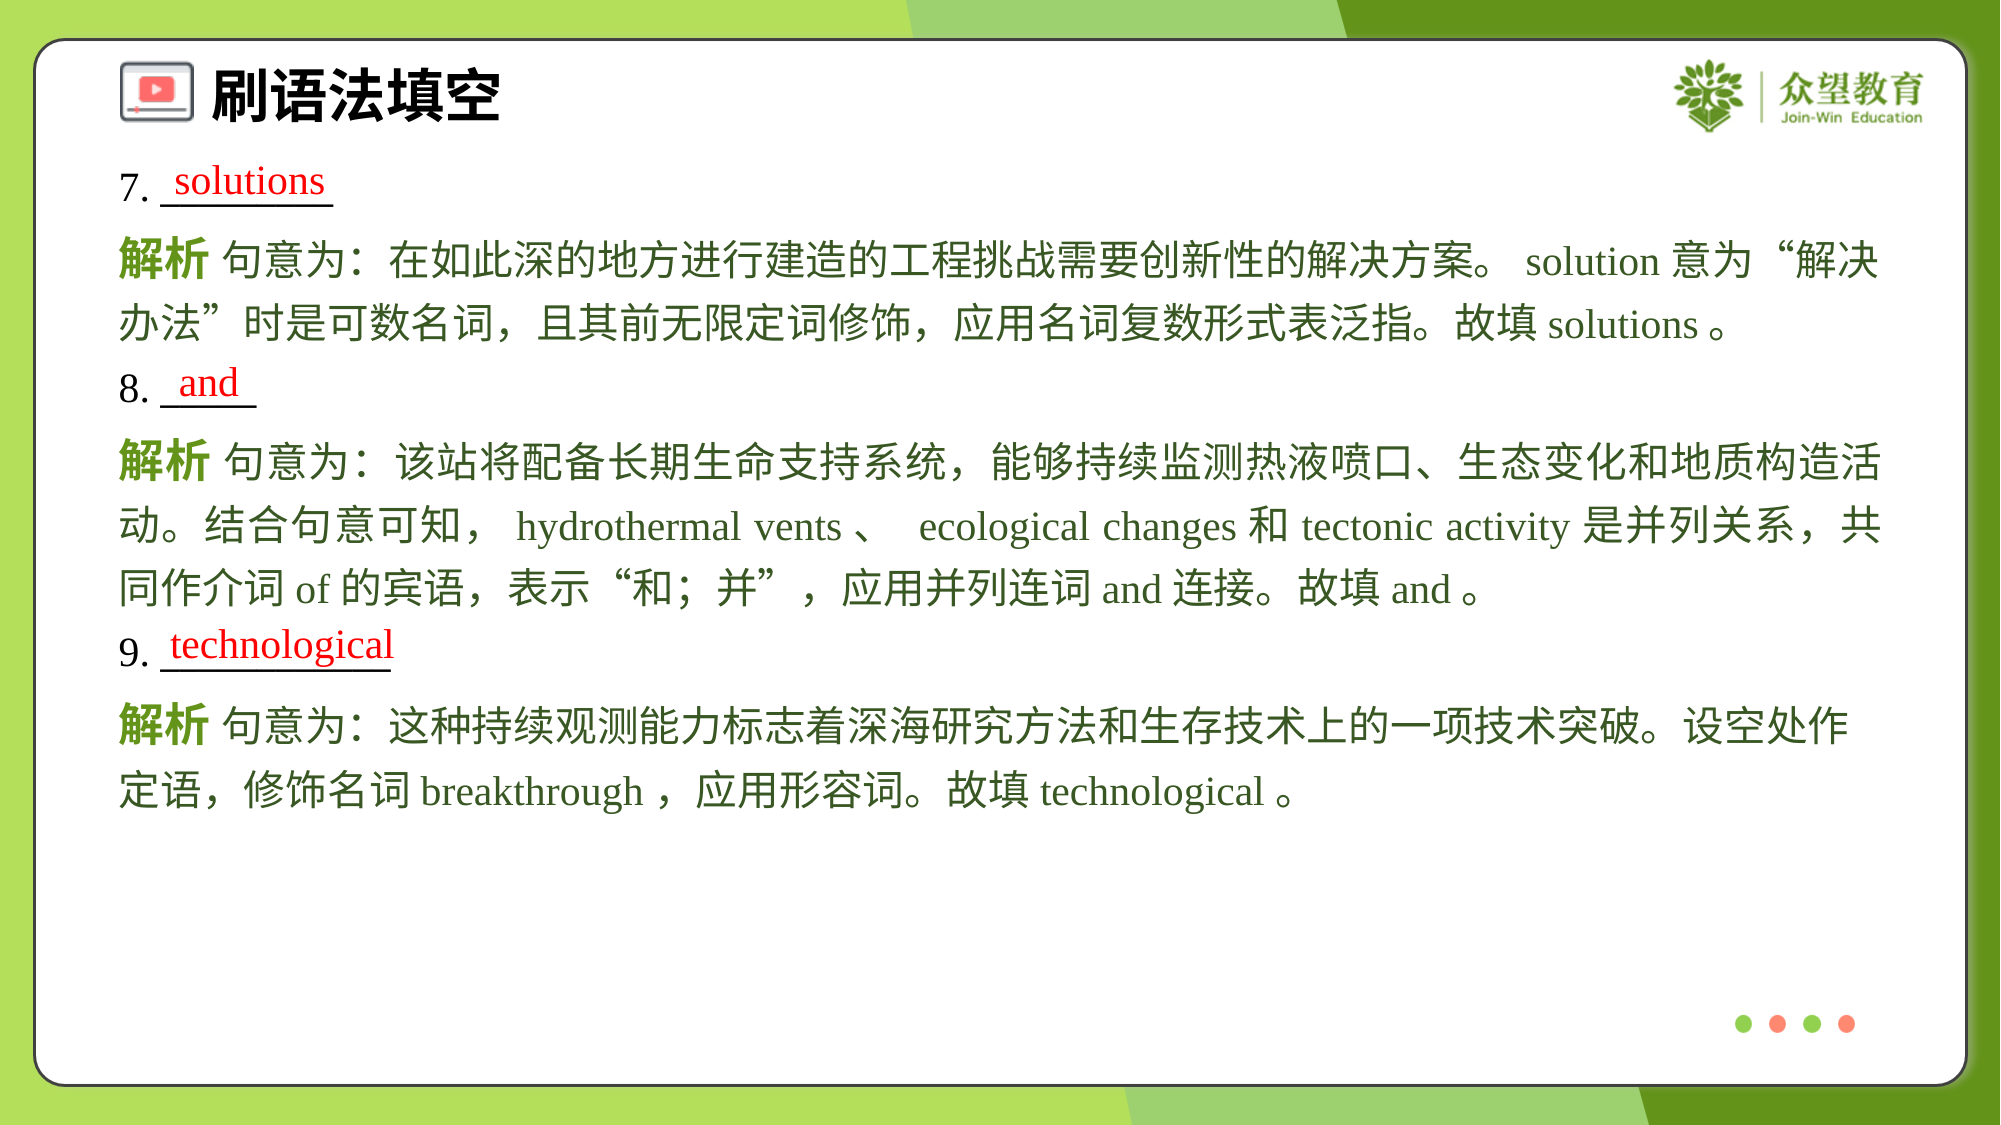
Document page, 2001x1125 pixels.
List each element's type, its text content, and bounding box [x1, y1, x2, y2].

text_box 7. _________ [118, 146, 1883, 204]
text_box solutions [170, 140, 330, 199]
text_box and [174, 342, 244, 400]
text_box 9. ____________ [118, 612, 1883, 670]
picture [0, 0, 2000, 1125]
text_box technological [165, 604, 400, 663]
text_box 解析 句意为：在如此深的地方进行建造的工程挑战需要创新性的解决方案。solution意为“解决办法”时是可数名词，且其前无限定词修饰，应用名词复数形式表泛指。故填solutions。 [118, 215, 1883, 343]
text_box 解析 句意为：这种持续观测能力标志着深海研究方法和生存技术上的一项技术突破。设空处作定语，修饰名词breakthrough，应用形容词。故填technological。 [118, 682, 1883, 809]
text_box 解析 句意为：该站将配备长期生命支持系统，能够持续监测热液喷口、生态变化和地质构造活动。结合句意可知，hydrothermal vents、 ecological changes和tectonic activity是并列关系，共同作介词of的宾语，表示“和；并”，应用并列连词and连接。故填and。 [118, 417, 1883, 607]
text_box 8. _____ [118, 348, 1883, 406]
